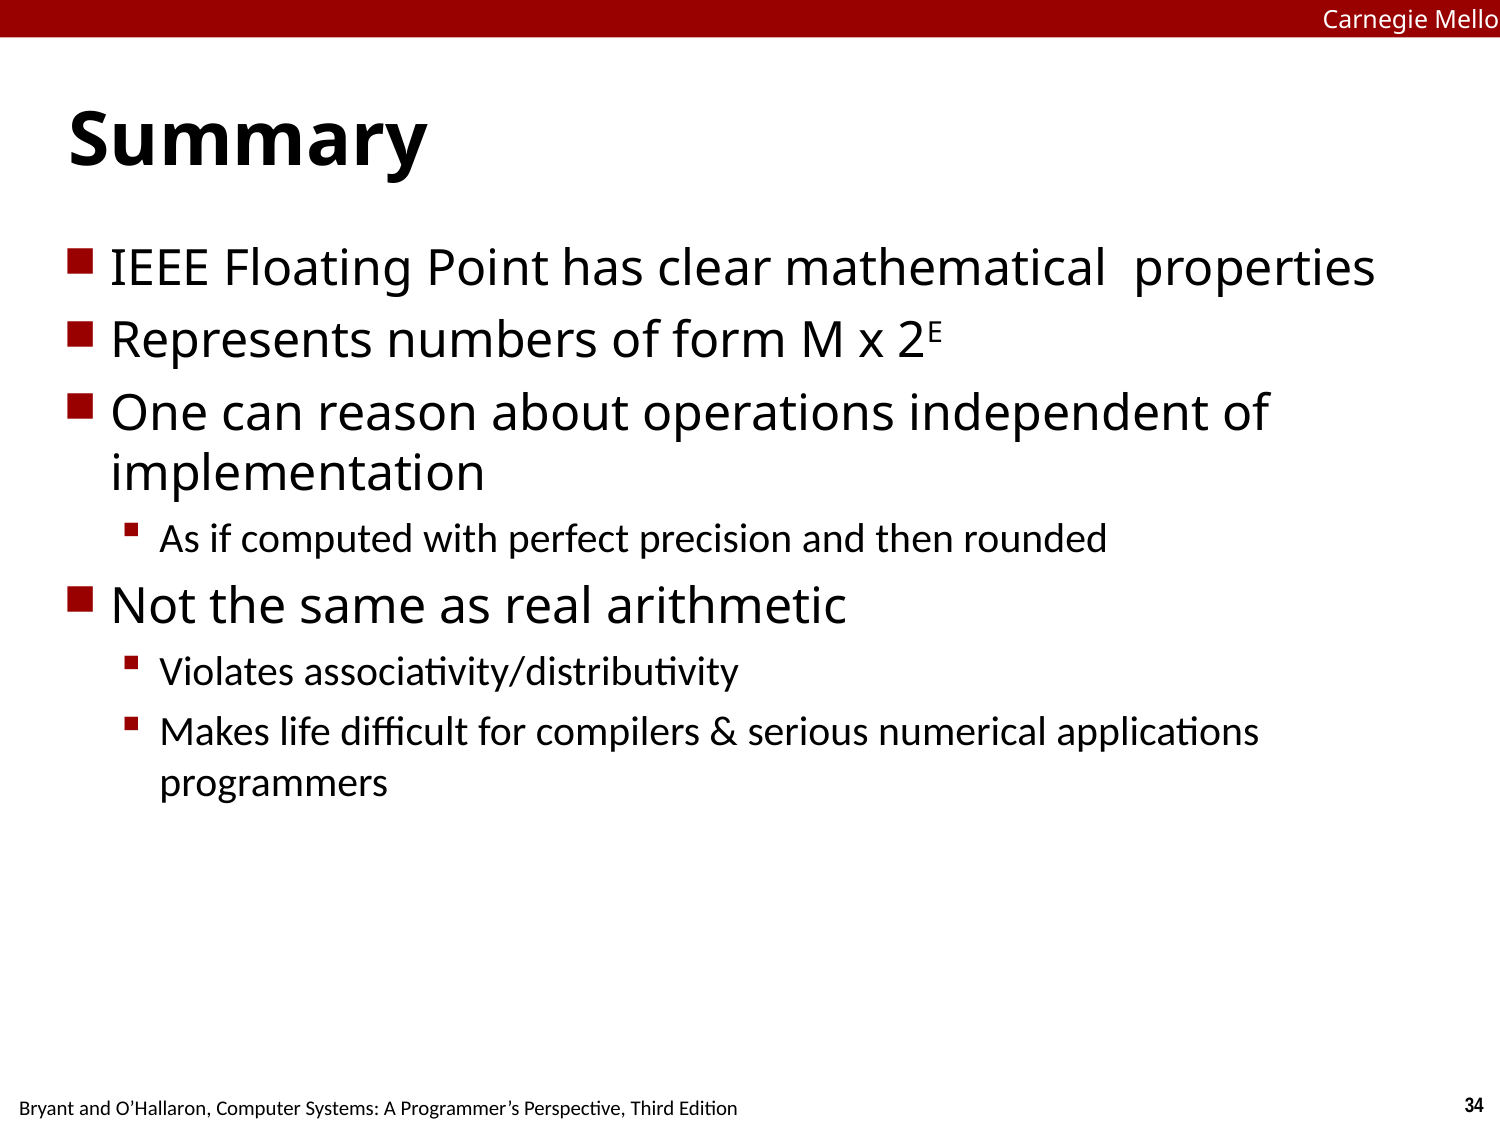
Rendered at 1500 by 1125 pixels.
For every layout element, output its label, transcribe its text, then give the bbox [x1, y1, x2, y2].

text_box [0, 0, 1500, 38]
title Summary [62, 41, 1438, 228]
list IEEE Floating Point has clear mathematical properties Represents numbers of form M x 2E One can reason about operations independent of implementation As if computed with perfect precision and then rounded Not the same as real arithmetic Violates associativity/distributivity Makes life difficult for compilers & serious numerical applications programmers [62, 228, 1438, 1122]
text_box Carnegie Mellon [1322, 3, 1500, 33]
